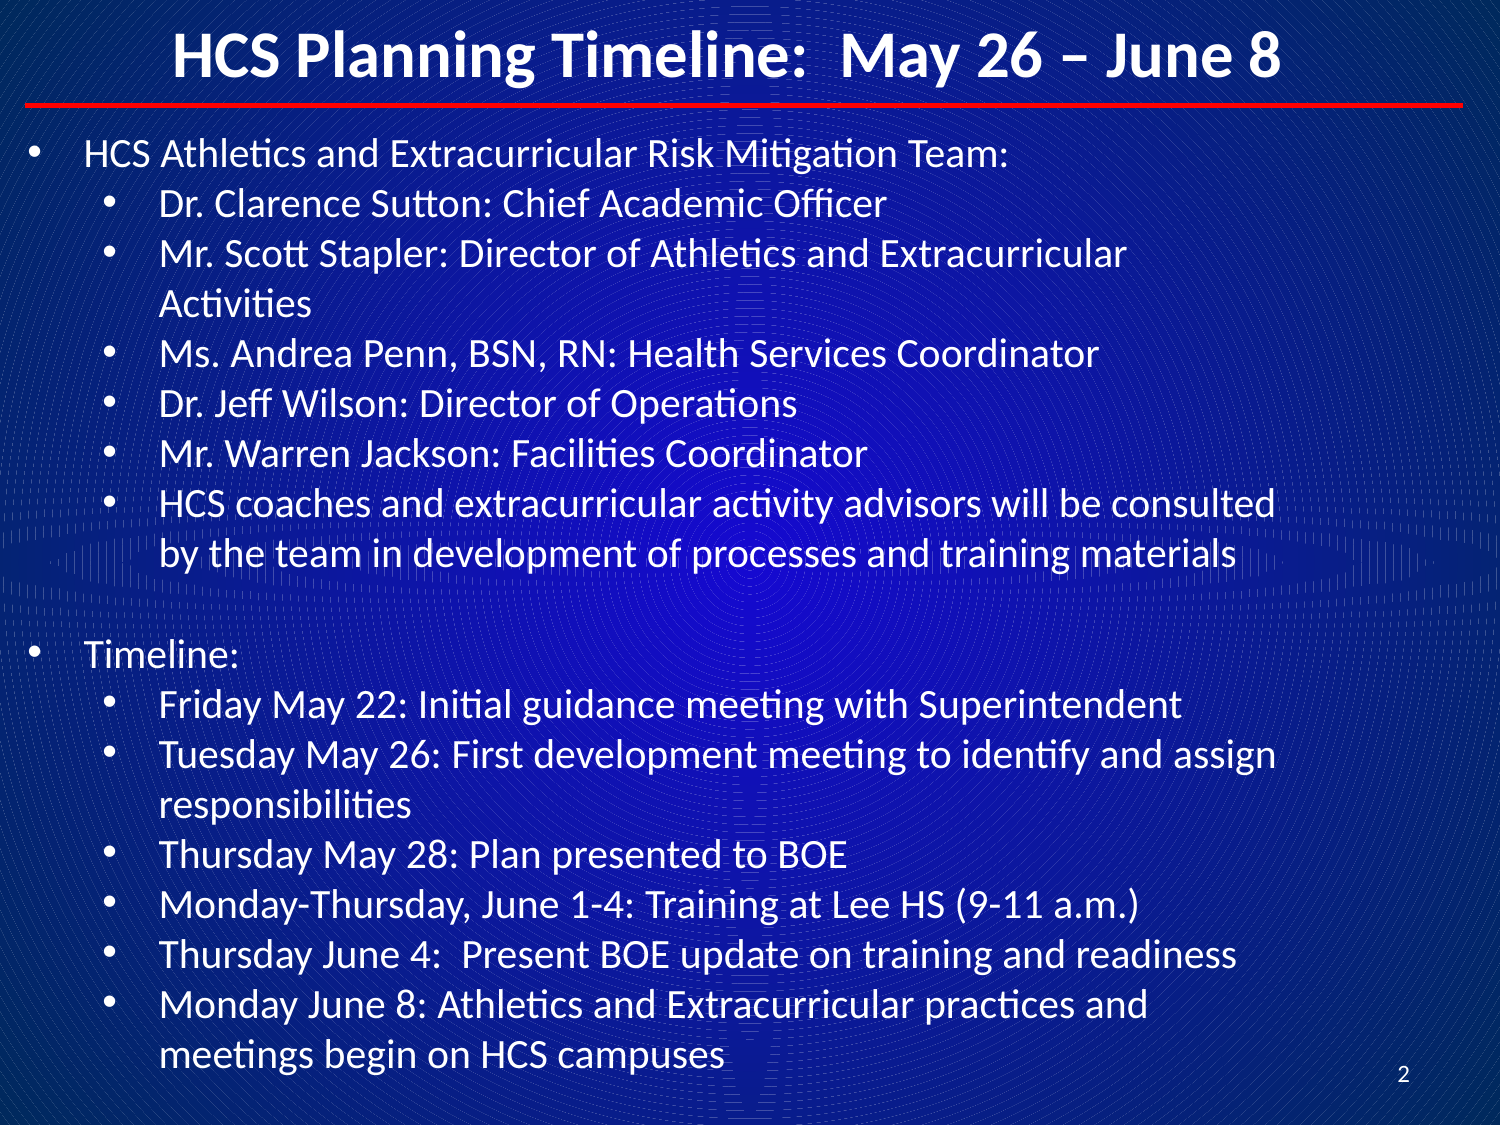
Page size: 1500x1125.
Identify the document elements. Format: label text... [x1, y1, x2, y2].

text_box HCS Athletics and Extracurricular Risk Mitigation Team: Dr. Clarence Sutton: Chief Academic Officer Mr. Scott Stapler: Director of Athletics and Extracurricular Activities Ms. Andrea Penn, BSN, RN: Health Services Coordinator Dr. Jeff Wilson: Director of Operations Mr. Warren Jackson: Facilities Coordinator HCS coaches and extracurricular activity advisors will be consulted by the team in development of processes and training materials Timeline: Friday May 22: Initial guidance meeting with Superintendent Tuesday May 26: First development meeting to identify and assign responsibilities Thursday May 28: Plan presented to BOE Monday-Thursday, June 1-4: Training at Lee HS (9-11 a.m.) Thursday June 4: Present BOE update on training and readiness Monday June 8: Athletics and Extracurricular practices and meetings begin on HCS campuses [12, 118, 1300, 1084]
slide_number 2 [1074, 1042, 1425, 1103]
text_box HCS Planning Timeline: May 26 – June 8 [99, 3, 1355, 98]
